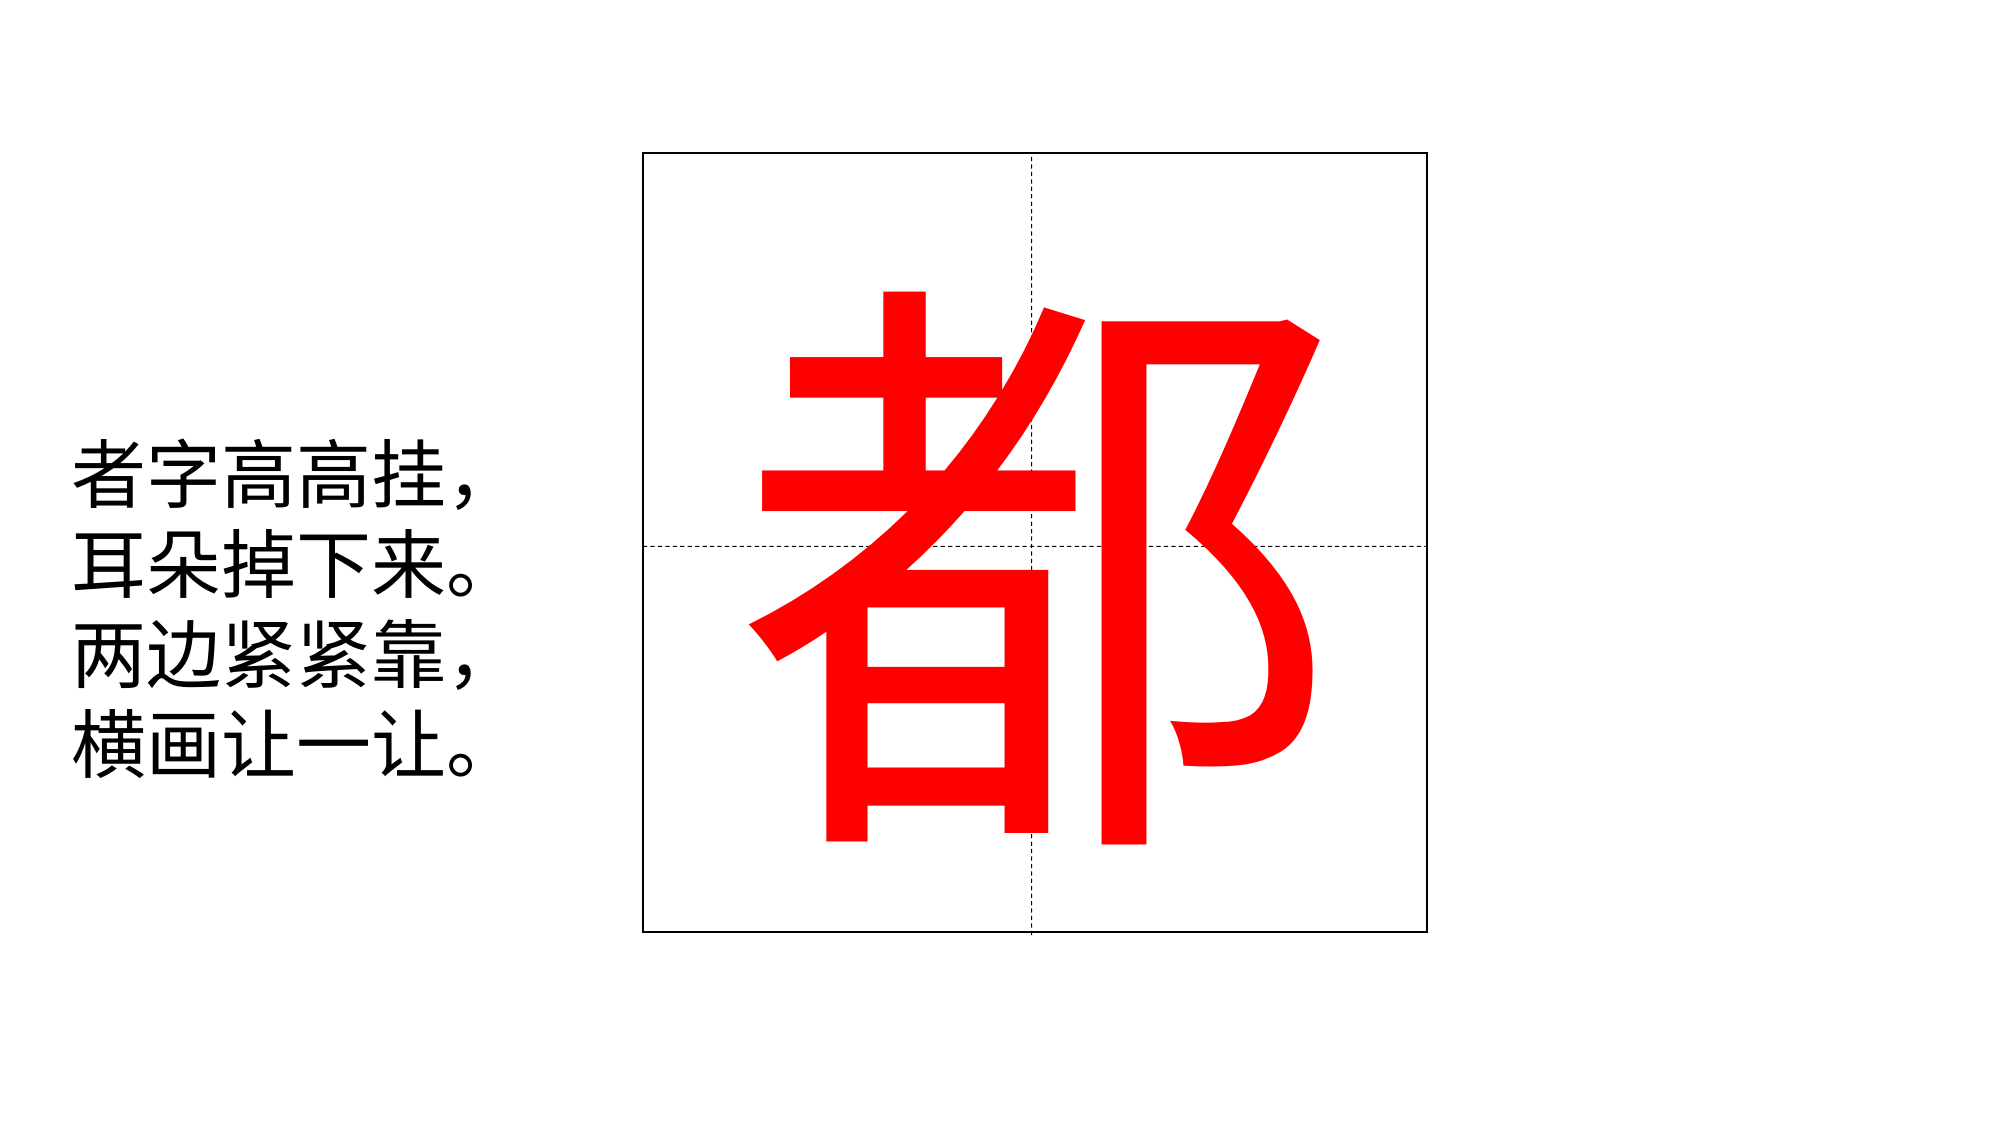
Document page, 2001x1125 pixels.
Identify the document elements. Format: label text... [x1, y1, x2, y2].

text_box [642, 153, 1427, 936]
text_box 者字高高挂，耳朵掉下来。 两边紧紧靠， 横画让一让。 [57, 420, 541, 796]
